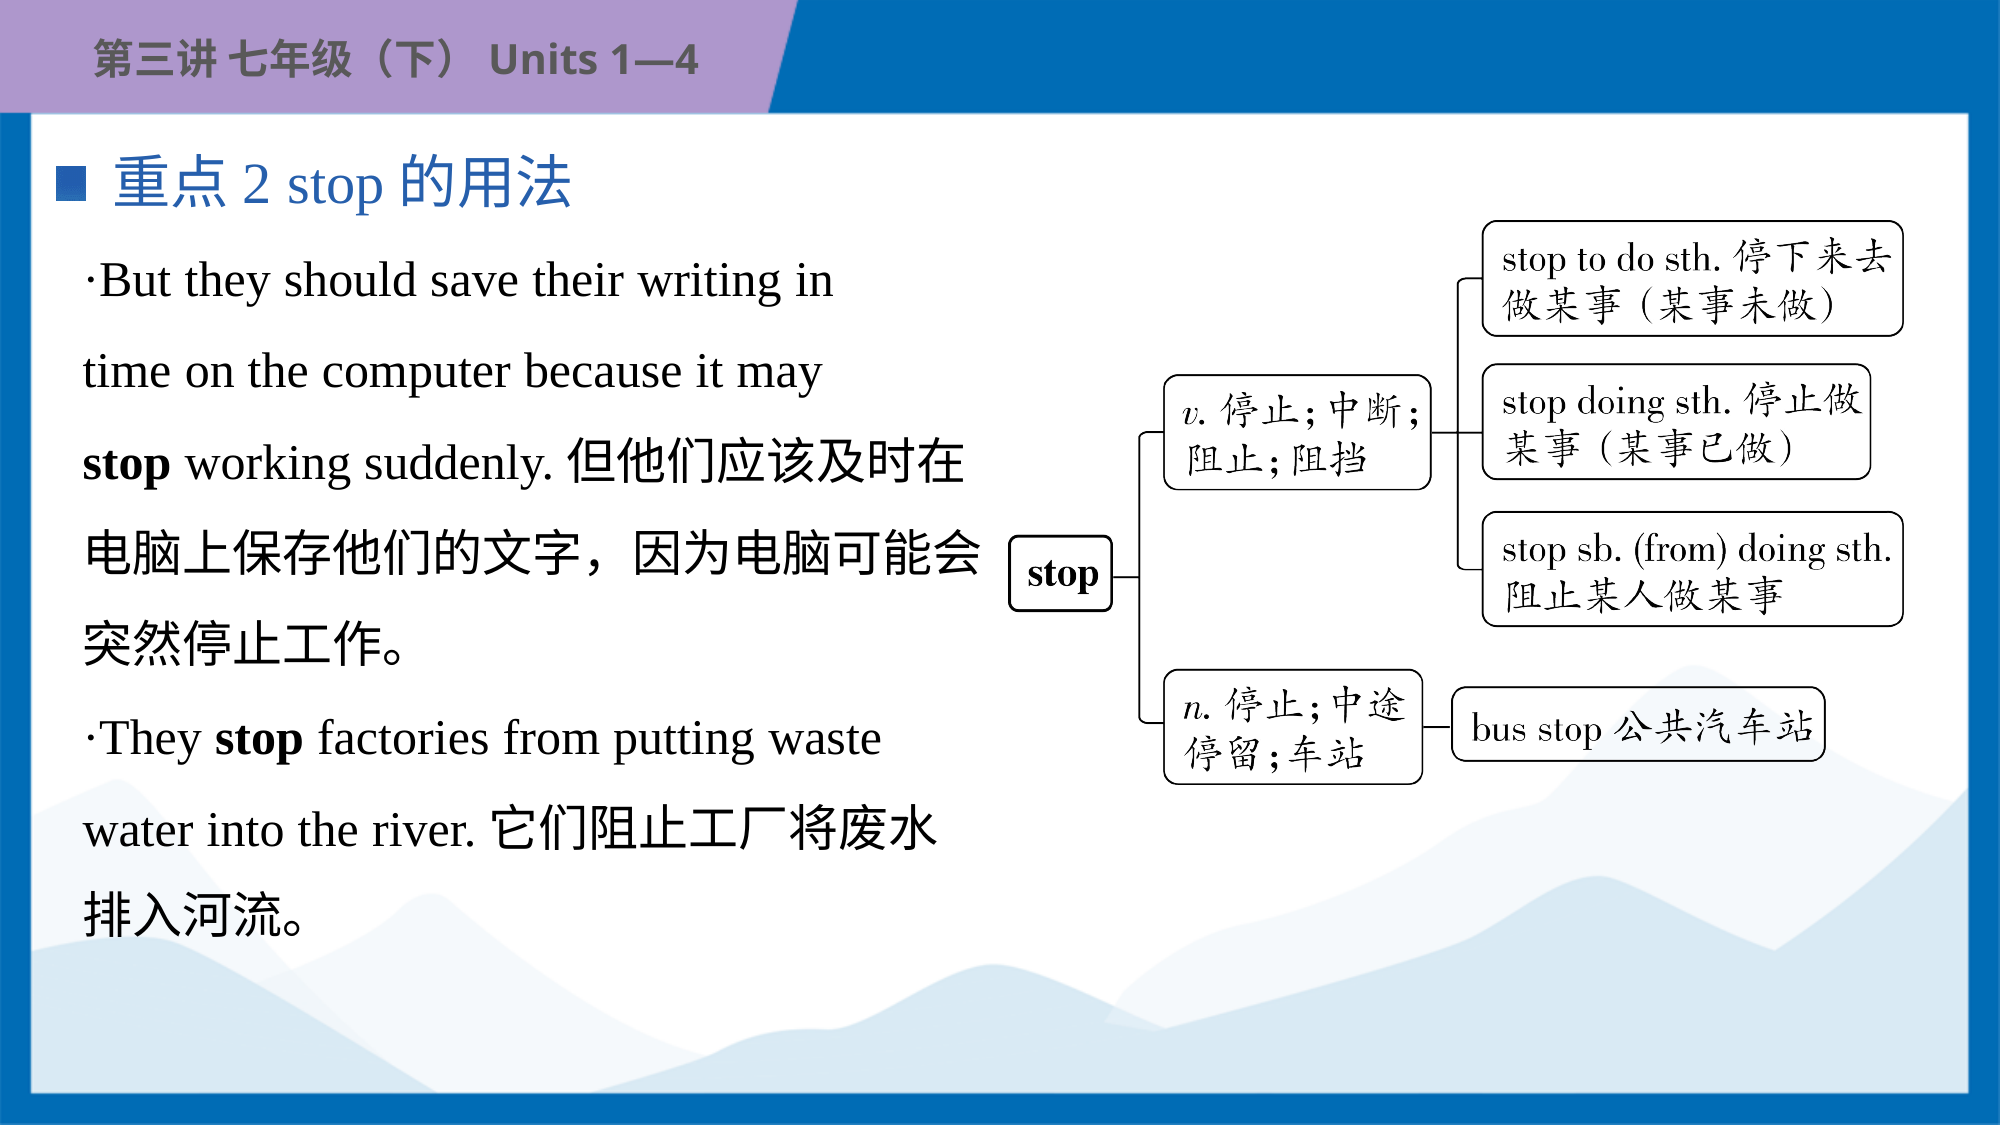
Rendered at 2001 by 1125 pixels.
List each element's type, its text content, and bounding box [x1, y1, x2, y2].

text_box ·But they should save their writing in time on the computer because it may stop working suddenly.但他们应该及时在 电脑上保存他们的文字，因为电脑可能会 突然停止工作。 ·They stop factories from putting waste water into the river.它们阻止工厂将废水 排入河流。 [82, 214, 1001, 935]
text_box 重点2 stop的用法 [112, 144, 1917, 215]
picture [0, 0, 2000, 1125]
